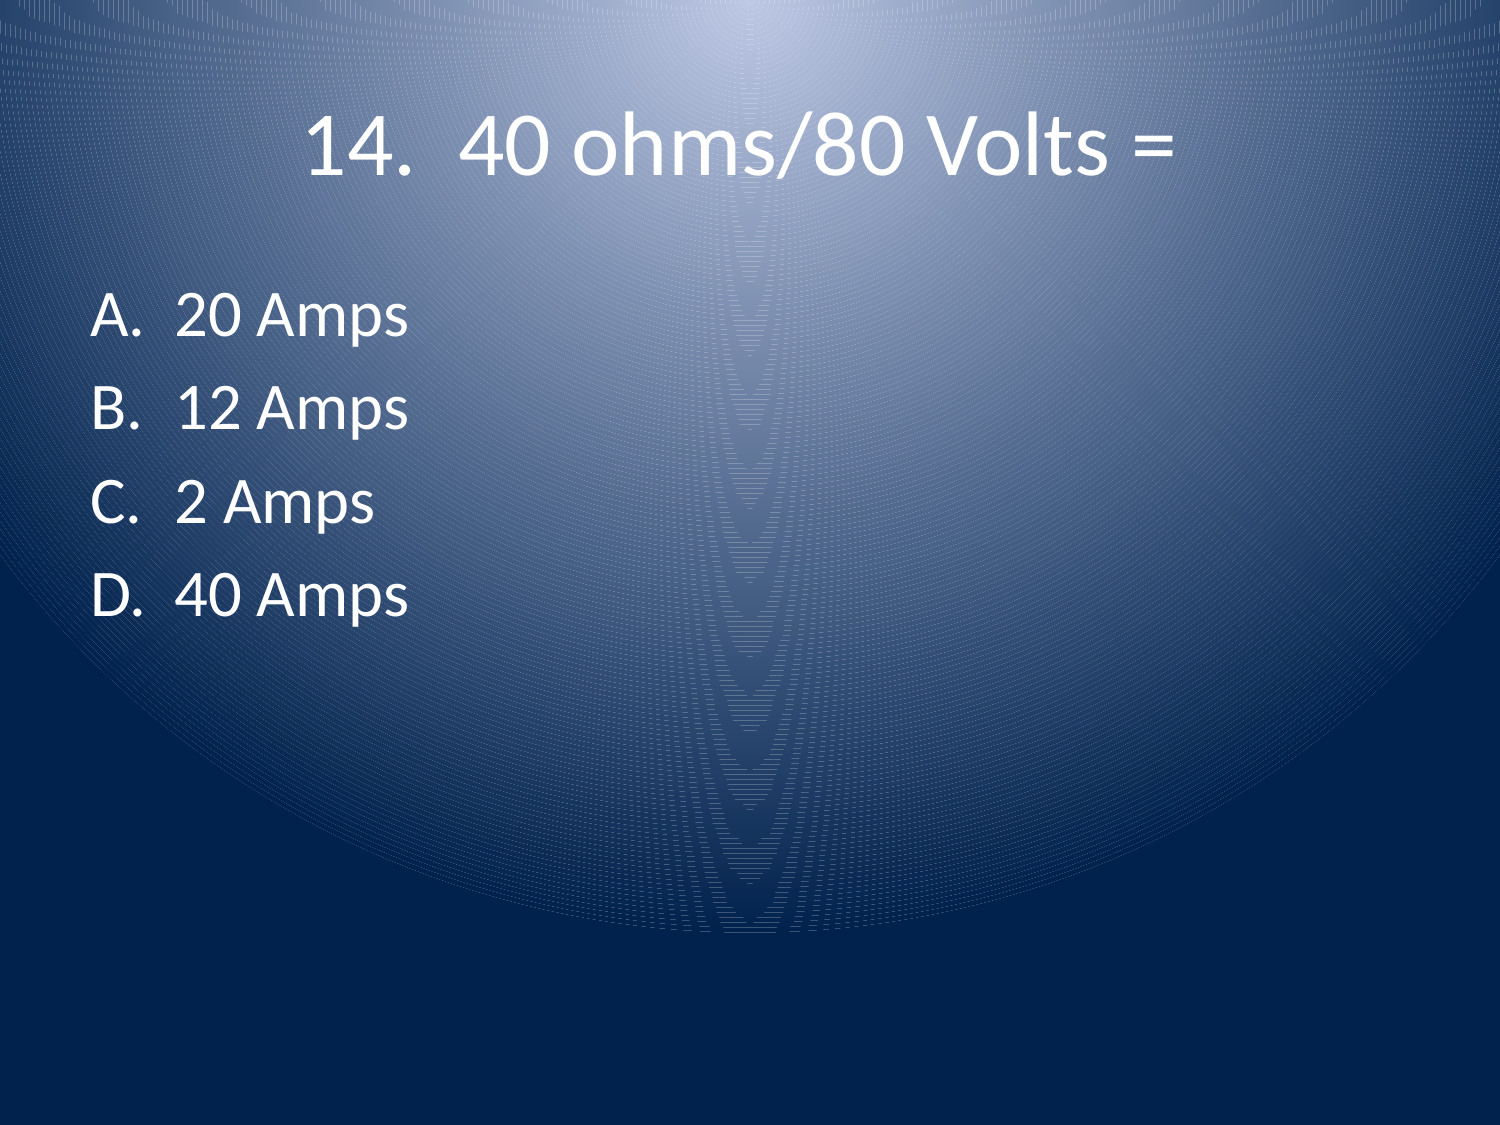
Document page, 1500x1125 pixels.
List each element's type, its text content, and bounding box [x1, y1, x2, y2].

title 14. 40 ohms/80 Volts = [75, 45, 1425, 233]
list 20 Amps 12 Amps 2 Amps 40 Amps [75, 262, 1425, 1005]
